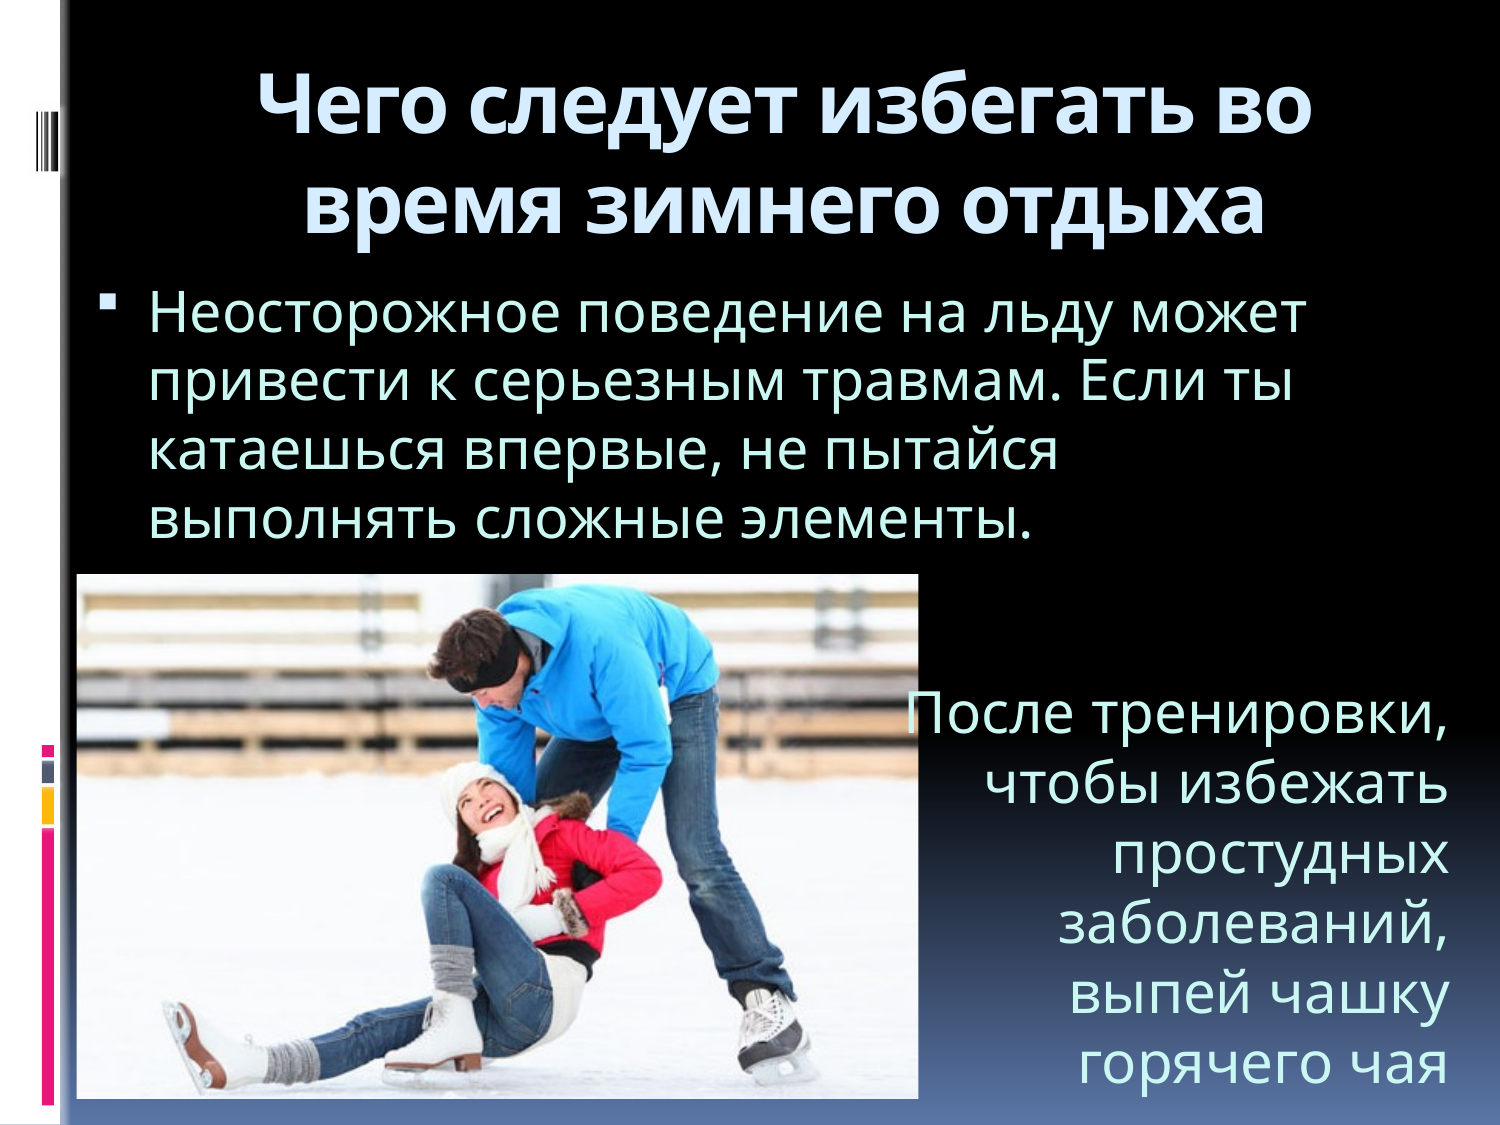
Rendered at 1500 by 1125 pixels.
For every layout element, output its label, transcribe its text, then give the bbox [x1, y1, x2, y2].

picture [76, 573, 919, 1099]
text_box После тренировки, чтобы избежать простудных заболеваний, выпей чашку горячего чая [929, 667, 1465, 1103]
list Неосторожное поведение на льду может привести к серьезным травмам. Если ты катаешься впервые, не пытайся выполнять сложные элементы. [70, 267, 1383, 563]
title Чего следует избегать во время зимнего отдыха [140, 42, 1430, 232]
